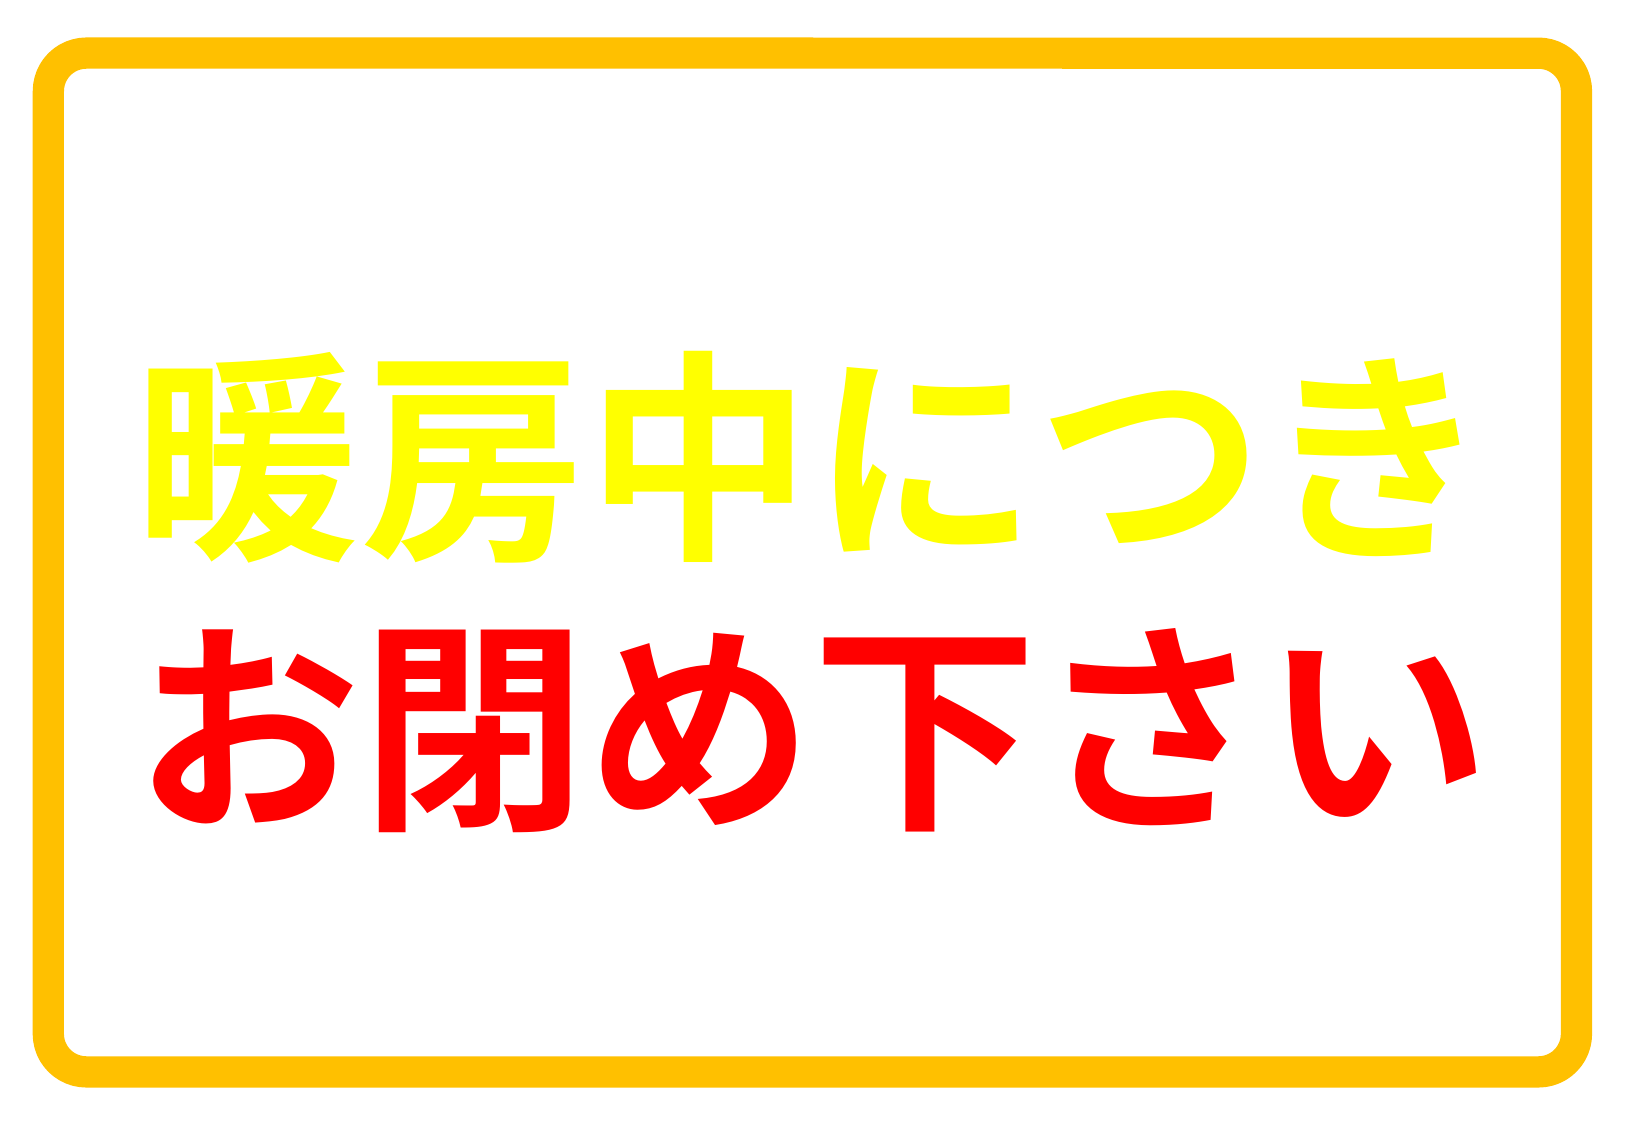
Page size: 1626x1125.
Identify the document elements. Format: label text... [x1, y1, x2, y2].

text_box 暖房中につき お閉め下さい [0, 309, 1625, 865]
text_box [46, 865, 1579, 1075]
text_box [46, 50, 1579, 309]
